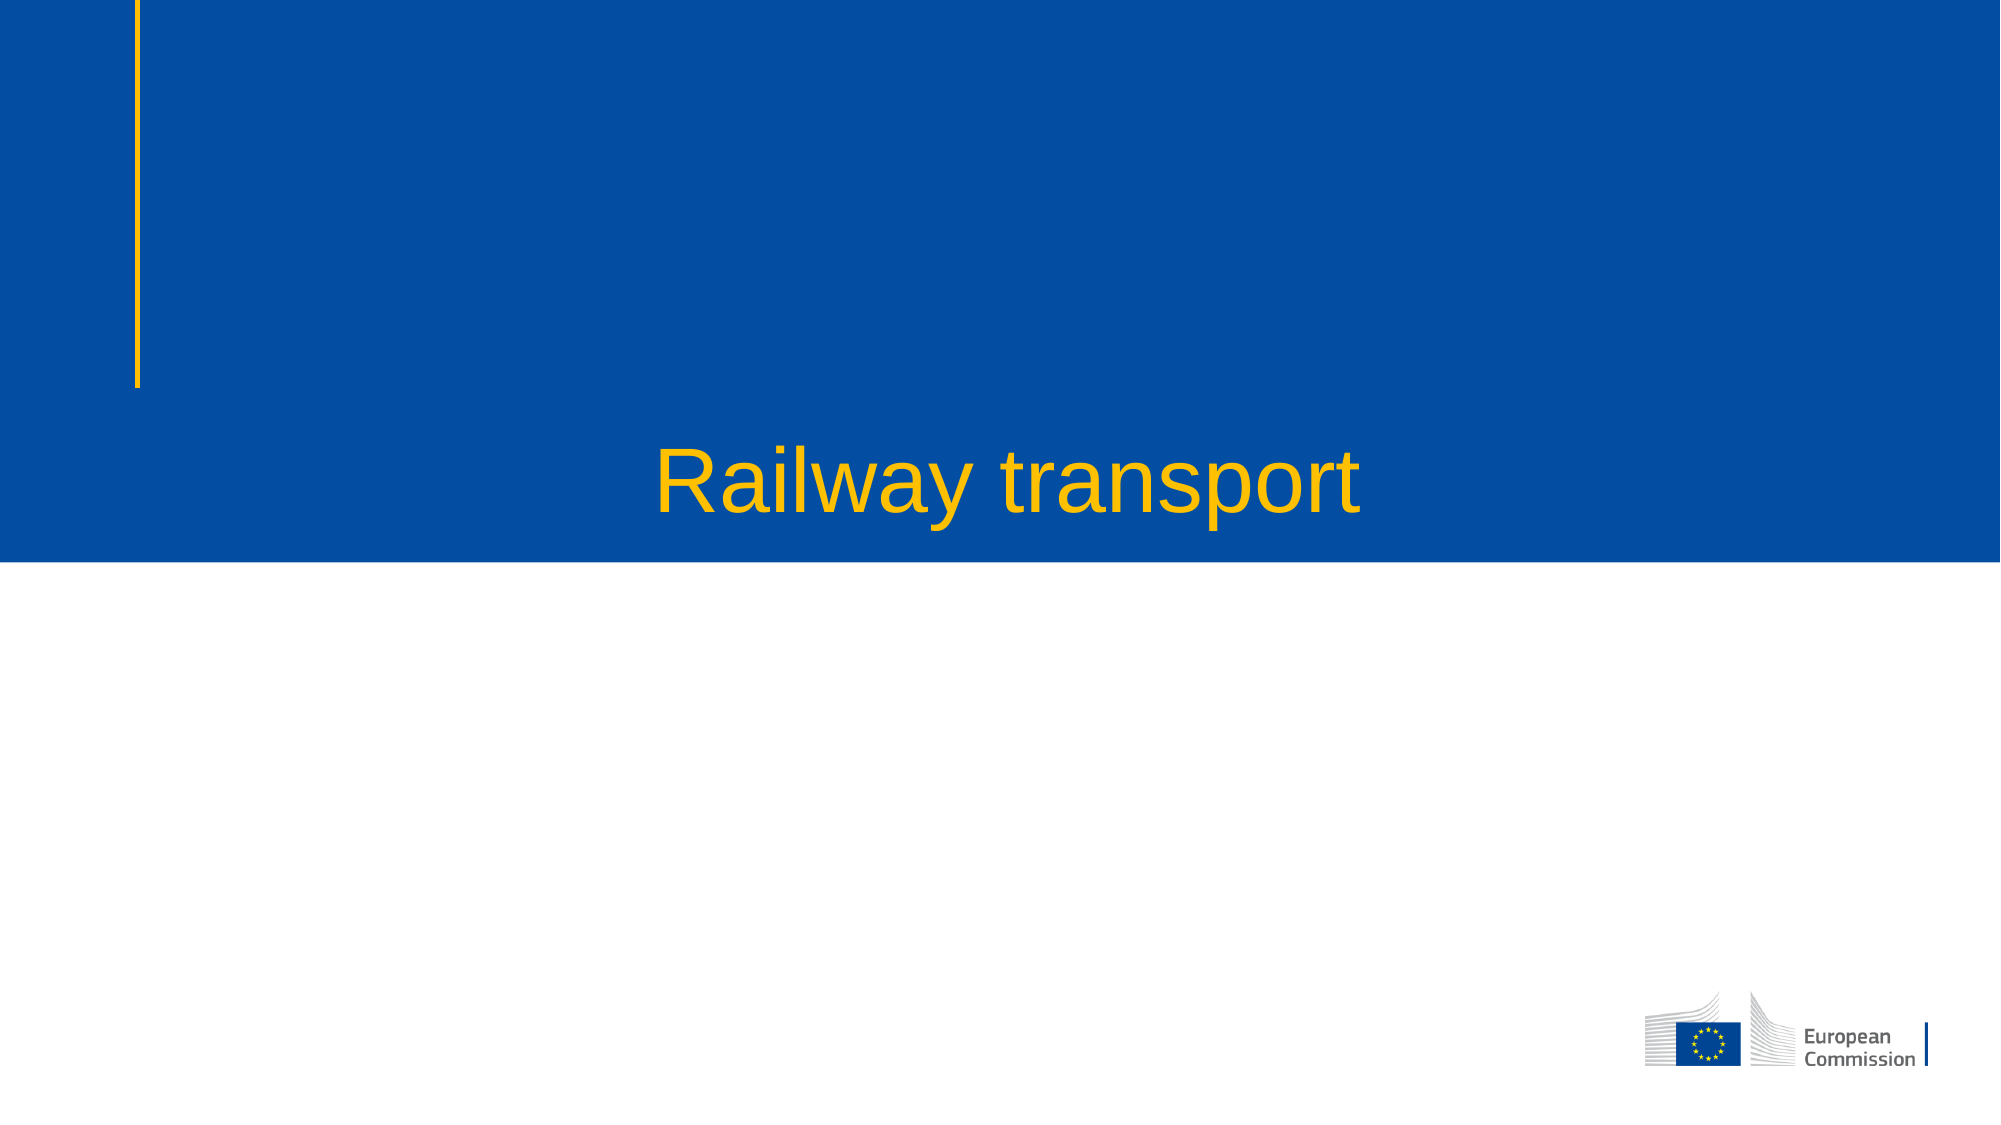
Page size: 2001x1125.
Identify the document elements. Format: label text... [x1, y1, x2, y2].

picture [1645, 991, 1928, 1066]
text_box Railway transport [637, 413, 1378, 539]
